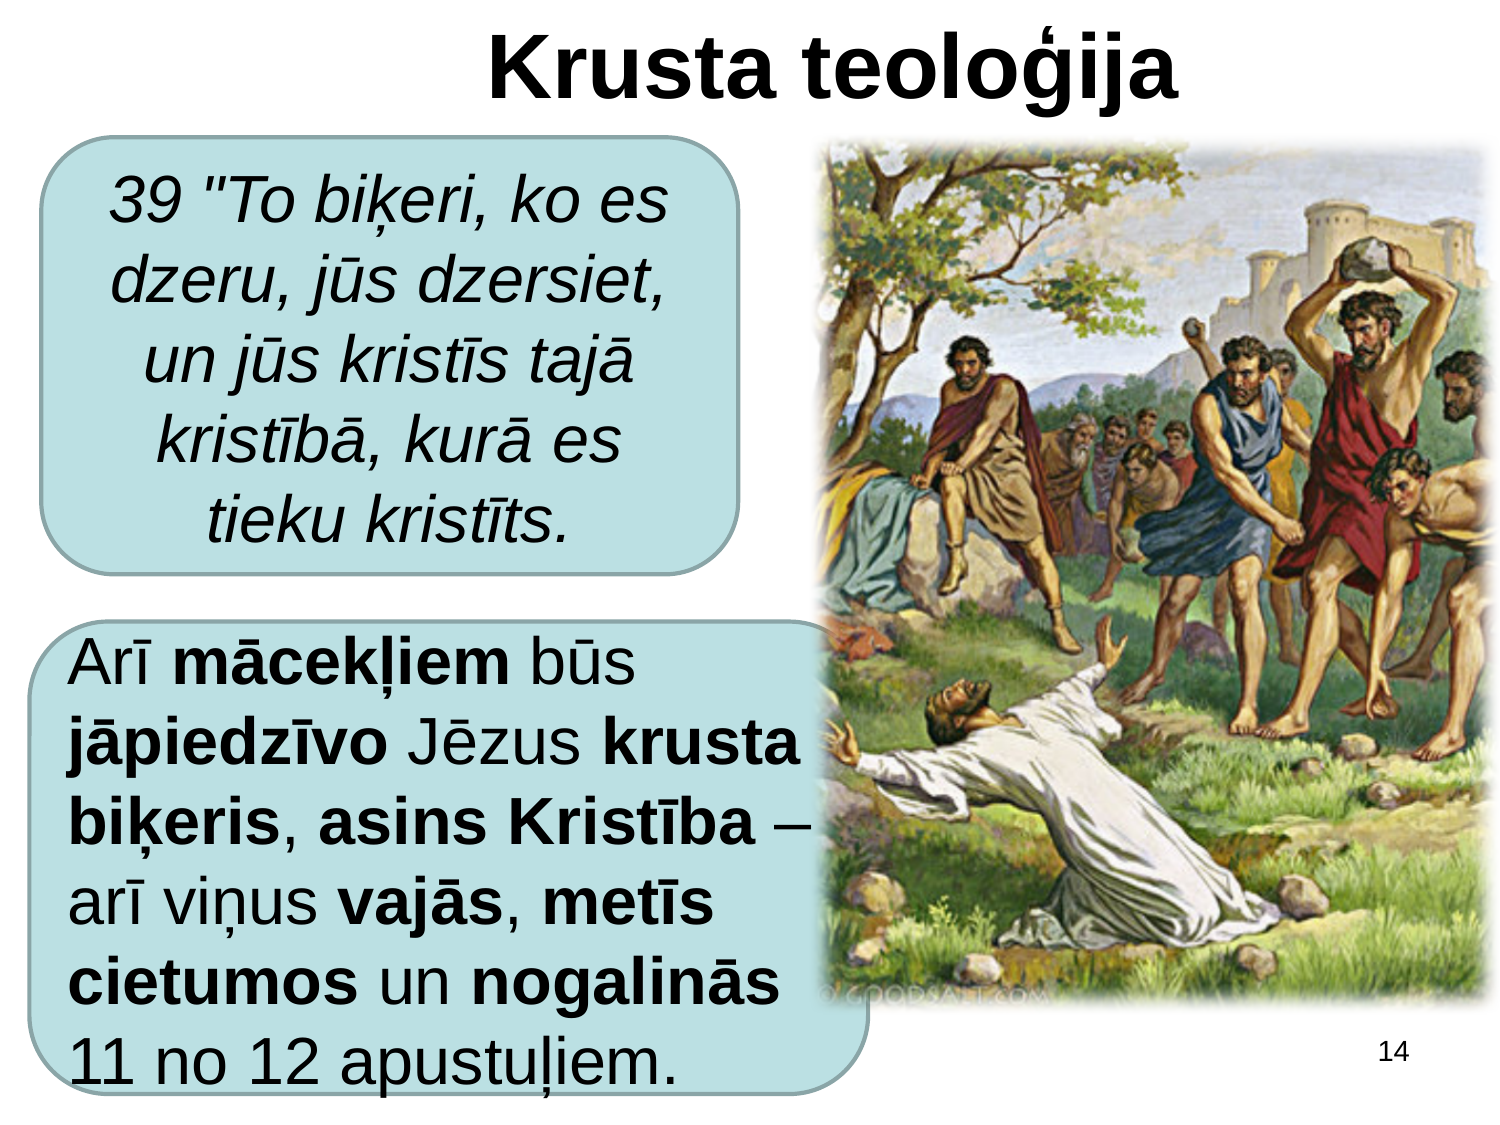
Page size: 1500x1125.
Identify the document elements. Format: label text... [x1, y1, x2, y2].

text_box Arī mācekļiem būs jāpiedzīvo Jēzus krusta biķeris, asins Kristība – arī viņus vajās, metīs cietumos un nogalinās 11 no 12 apustuļiem. [27, 619, 870, 1097]
text_box 39 "To biķeri, ko es dzeru, jūs dzersiet, un jūs kristīs tajā kristībā, kurā es tieku kristīts. [39, 135, 741, 577]
picture [808, 133, 1500, 1015]
text_box Krusta teoloģija [466, 0, 1199, 188]
slide_number 14 [1074, 1024, 1426, 1103]
